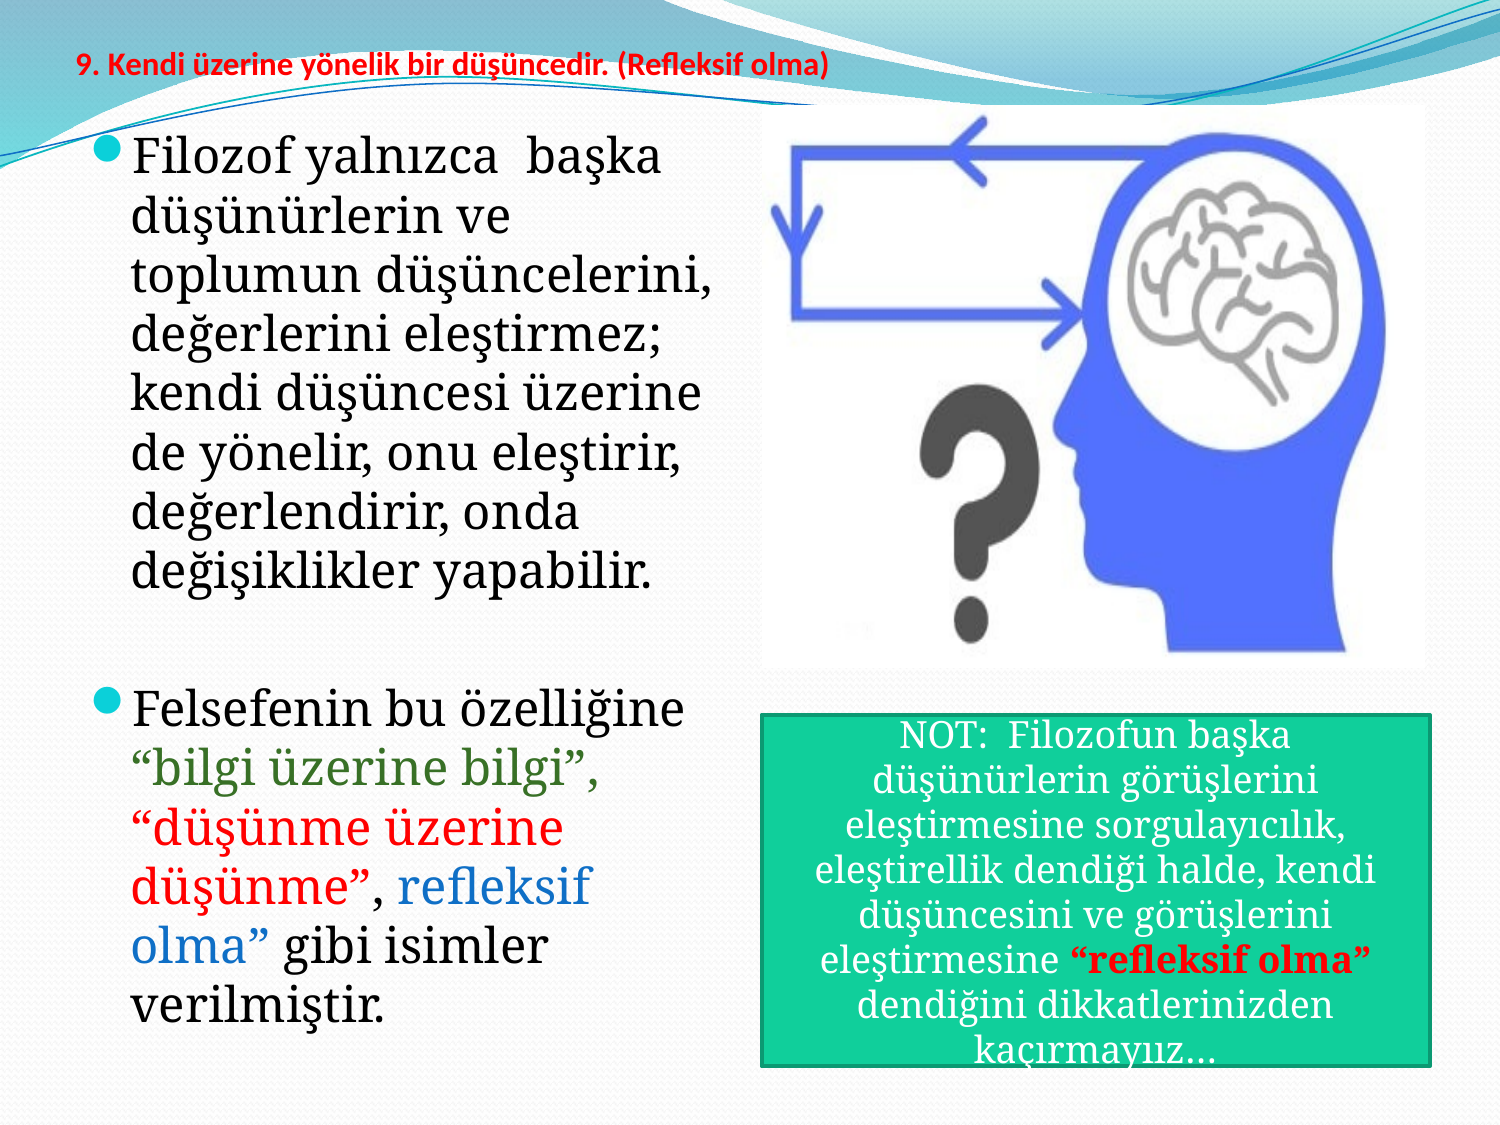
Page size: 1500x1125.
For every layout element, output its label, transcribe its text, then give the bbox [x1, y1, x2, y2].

title 9. Kendi üzerine yönelik bir düşüncedir. (Refleksif olma) [75, 35, 1425, 82]
text_box NOT: Filozofun başka düşünürlerin görüşlerini eleştirmesine sorgulayıcılık, eleştirellik dendiği halde, kendi düşüncesini ve görüşlerini eleştirmesine “refleksif olma” dendiğini dikkatlerinizden kaçırmayıız… [760, 713, 1432, 1068]
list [762, 105, 1426, 669]
list Filozof yalnızca başka düşünürlerin ve toplumun düşüncelerini, değerlerini eleştirmez; kendi düşüncesi üzerine de yönelir, onu eleştirir, değerlendirir, onda değişiklikler yapabilir. Felsefenin bu özelliğine “bilgi üzerine bilgi”, “düşünme üzerine düşünme”, refleksif olma” gibi isimler verilmiştir. [75, 117, 738, 1043]
